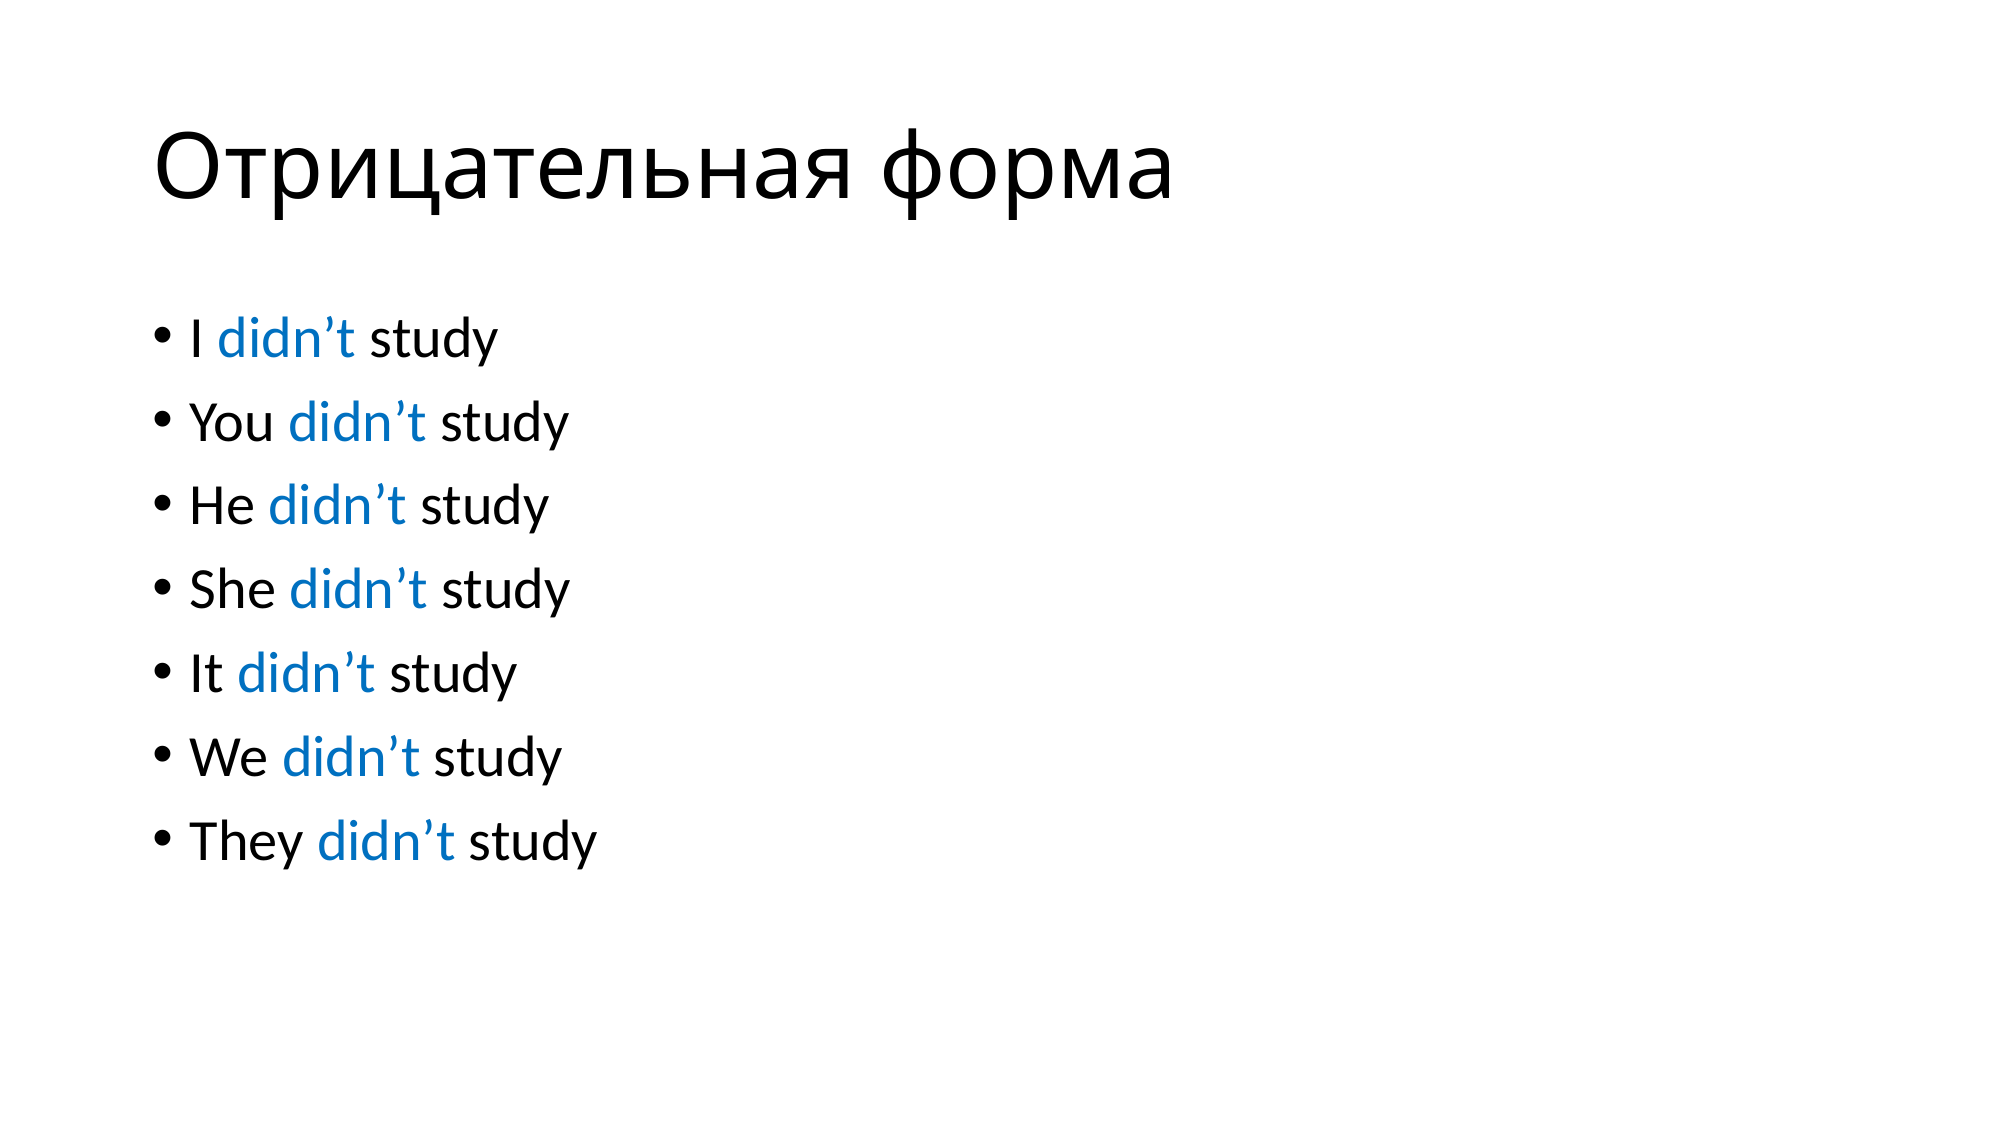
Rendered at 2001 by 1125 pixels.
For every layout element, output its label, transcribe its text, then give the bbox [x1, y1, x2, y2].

list I didn’t study You didn’t study He didn’t study She didn’t study It didn’t study We didn’t study They didn’t study [137, 299, 1863, 1014]
title Отрицательная форма [137, 59, 1863, 278]
